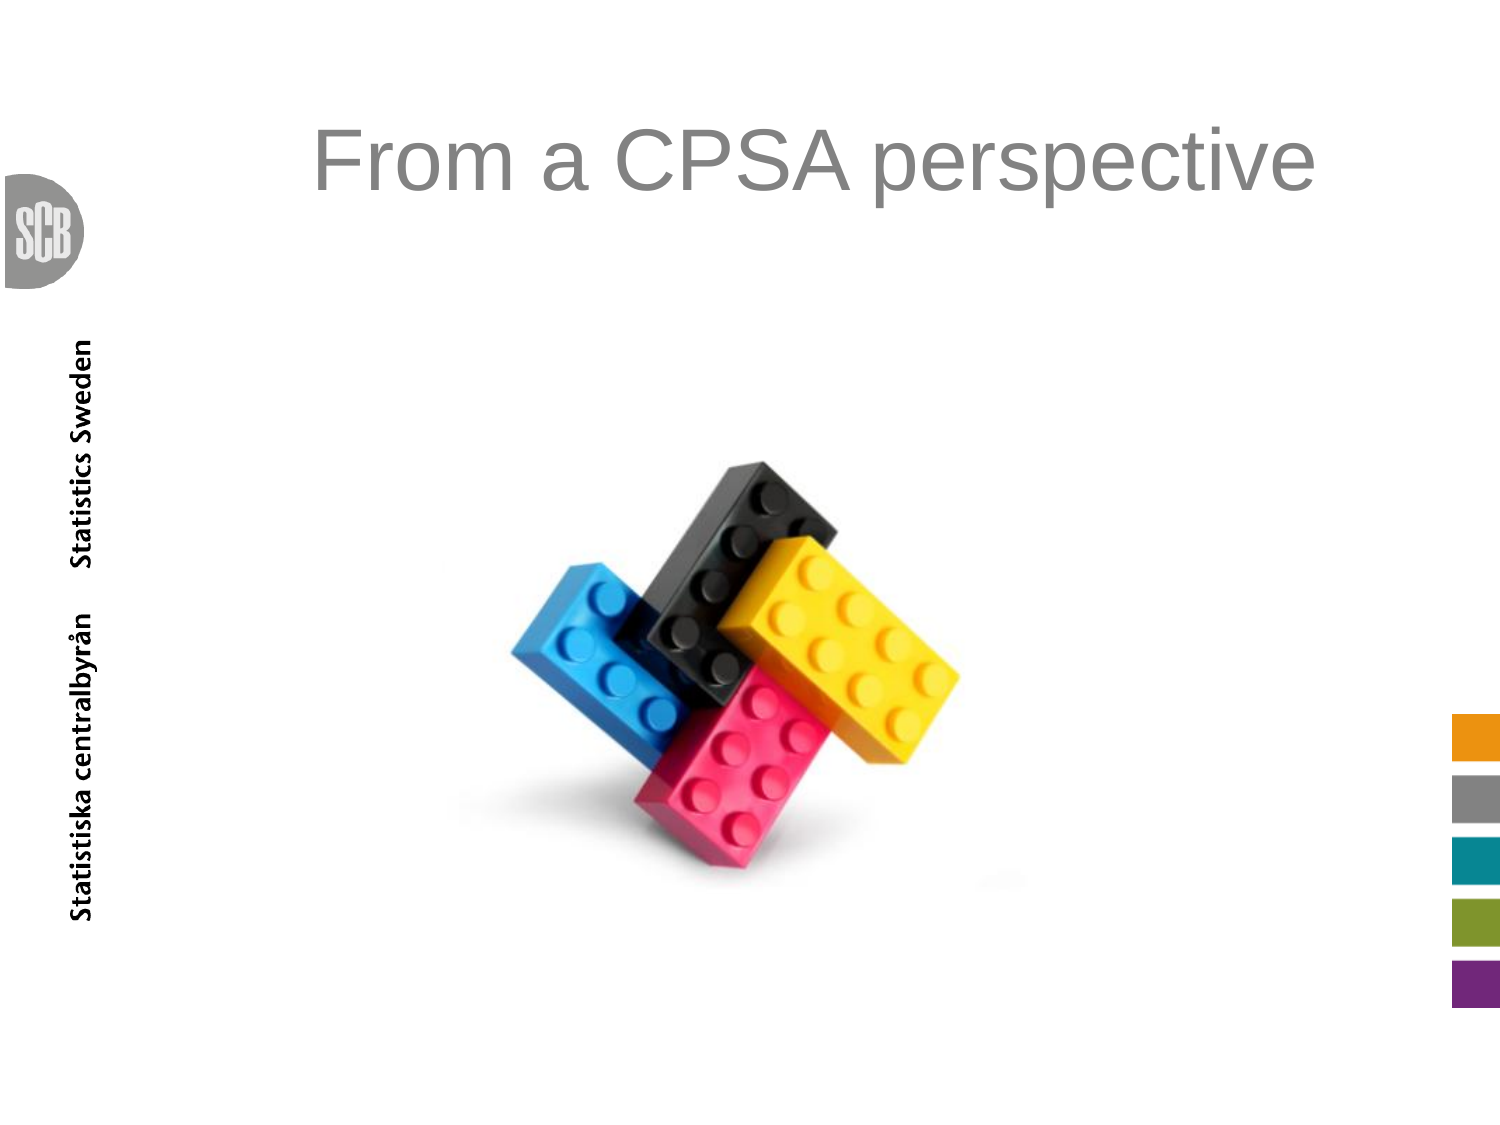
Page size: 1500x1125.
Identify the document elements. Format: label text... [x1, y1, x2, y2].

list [442, 405, 1039, 894]
picture [1452, 714, 1500, 1008]
title From a CPSA perspective [206, 62, 1425, 250]
picture [5, 174, 97, 921]
